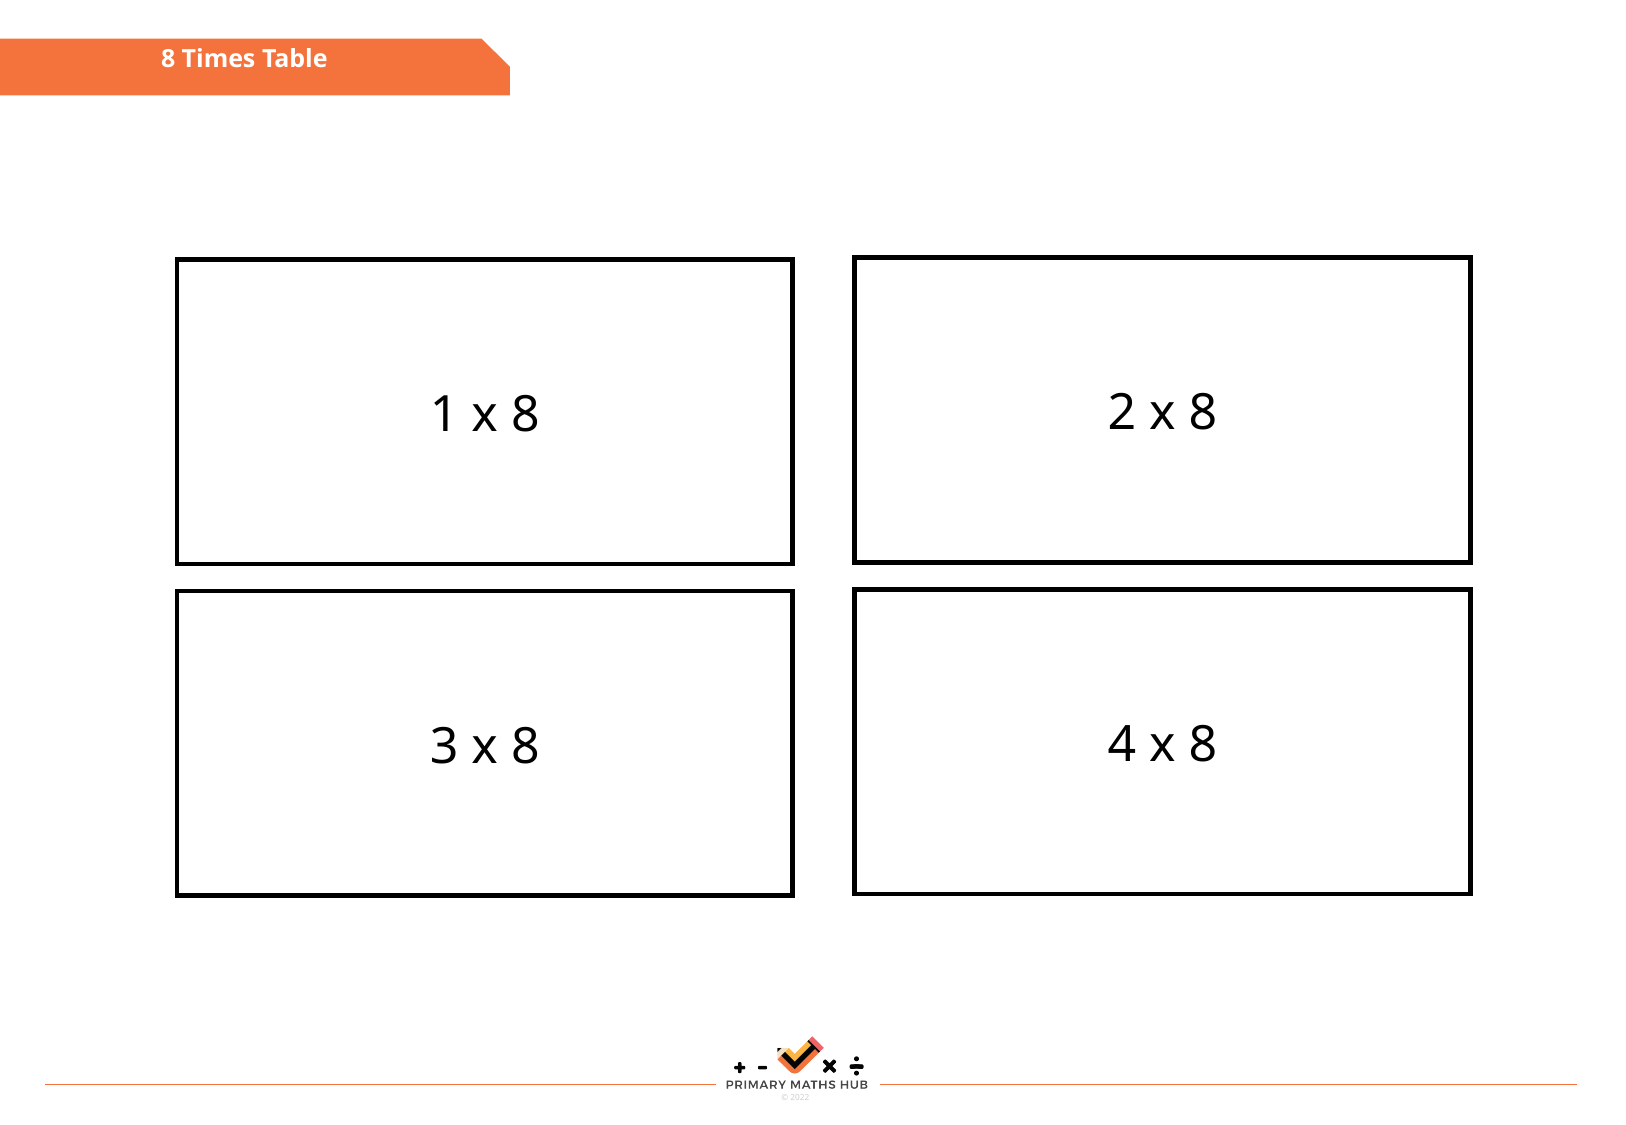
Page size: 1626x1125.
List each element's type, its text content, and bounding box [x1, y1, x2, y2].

text_box 2 x 8 [854, 256, 1471, 563]
text_box 1 x 8 [176, 258, 793, 565]
text_box 4 x 8 [854, 588, 1471, 895]
text_box 8 Times Table [0, 37, 511, 97]
text_box 3 x 8 [176, 590, 793, 897]
text_box © 2022 [720, 1084, 870, 1110]
picture [722, 1034, 872, 1094]
